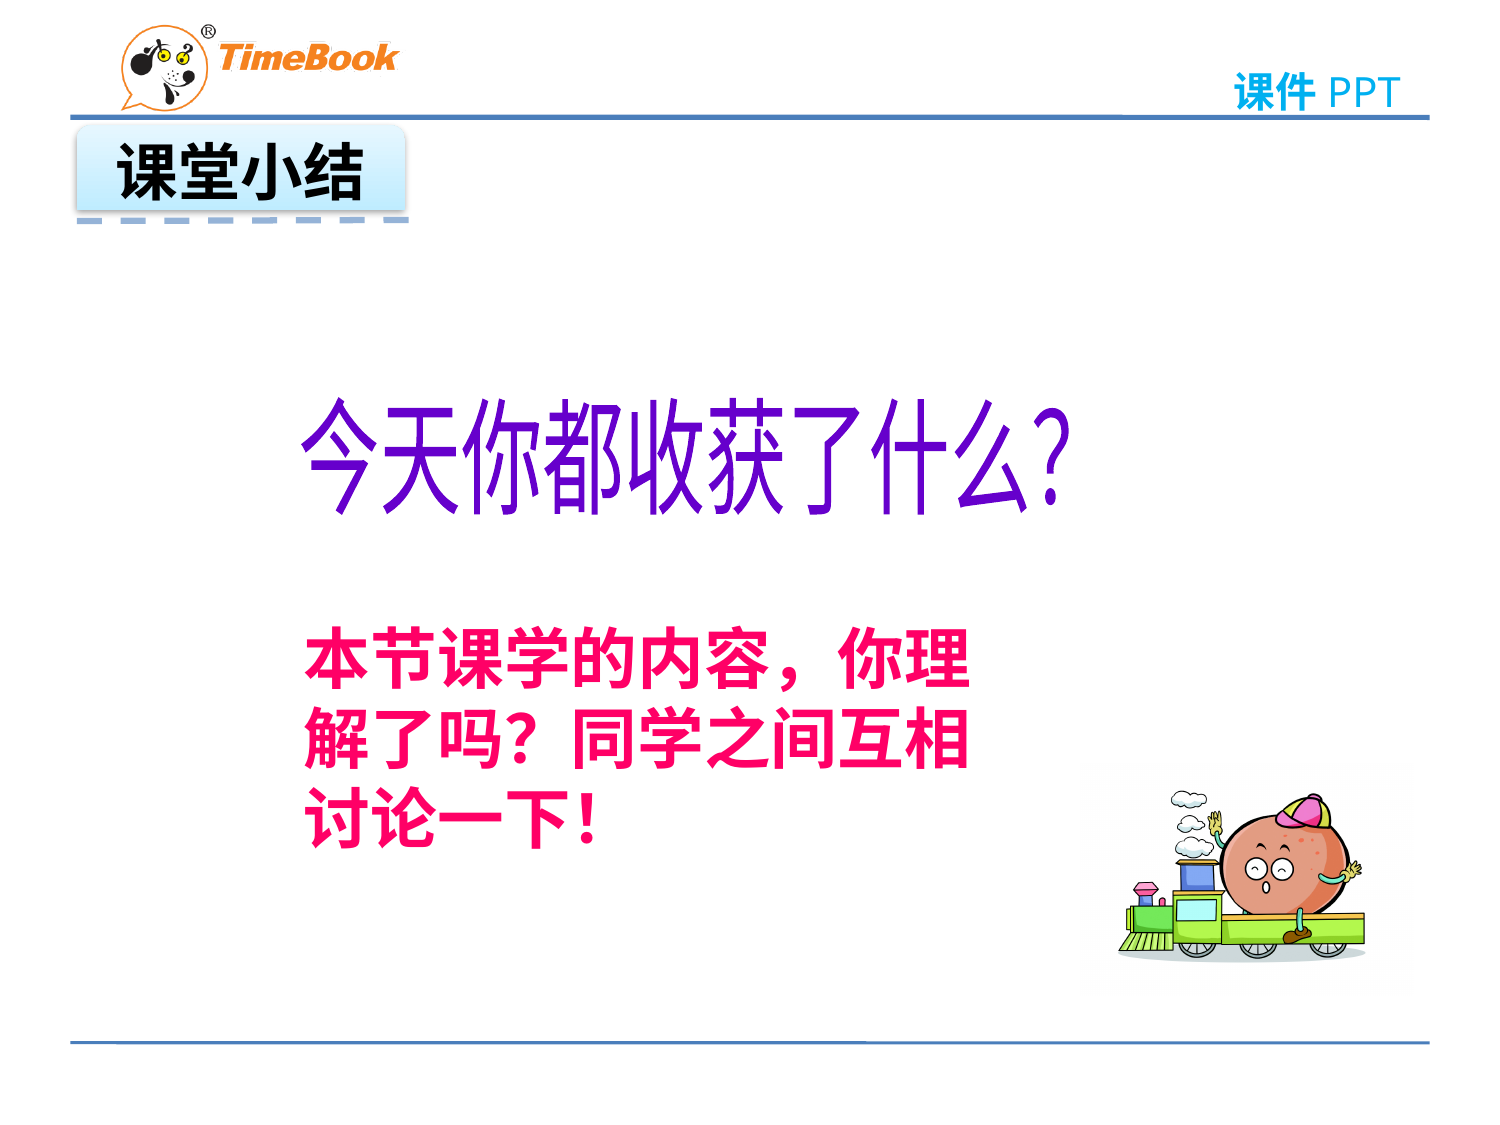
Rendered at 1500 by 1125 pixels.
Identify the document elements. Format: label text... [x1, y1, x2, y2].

text_box 本节课学的内容，你理解了吗？同学之间互相讨论一下！ [289, 609, 1010, 865]
picture [1080, 762, 1414, 997]
picture [118, 22, 408, 113]
text_box 课堂小结 [76, 124, 406, 212]
